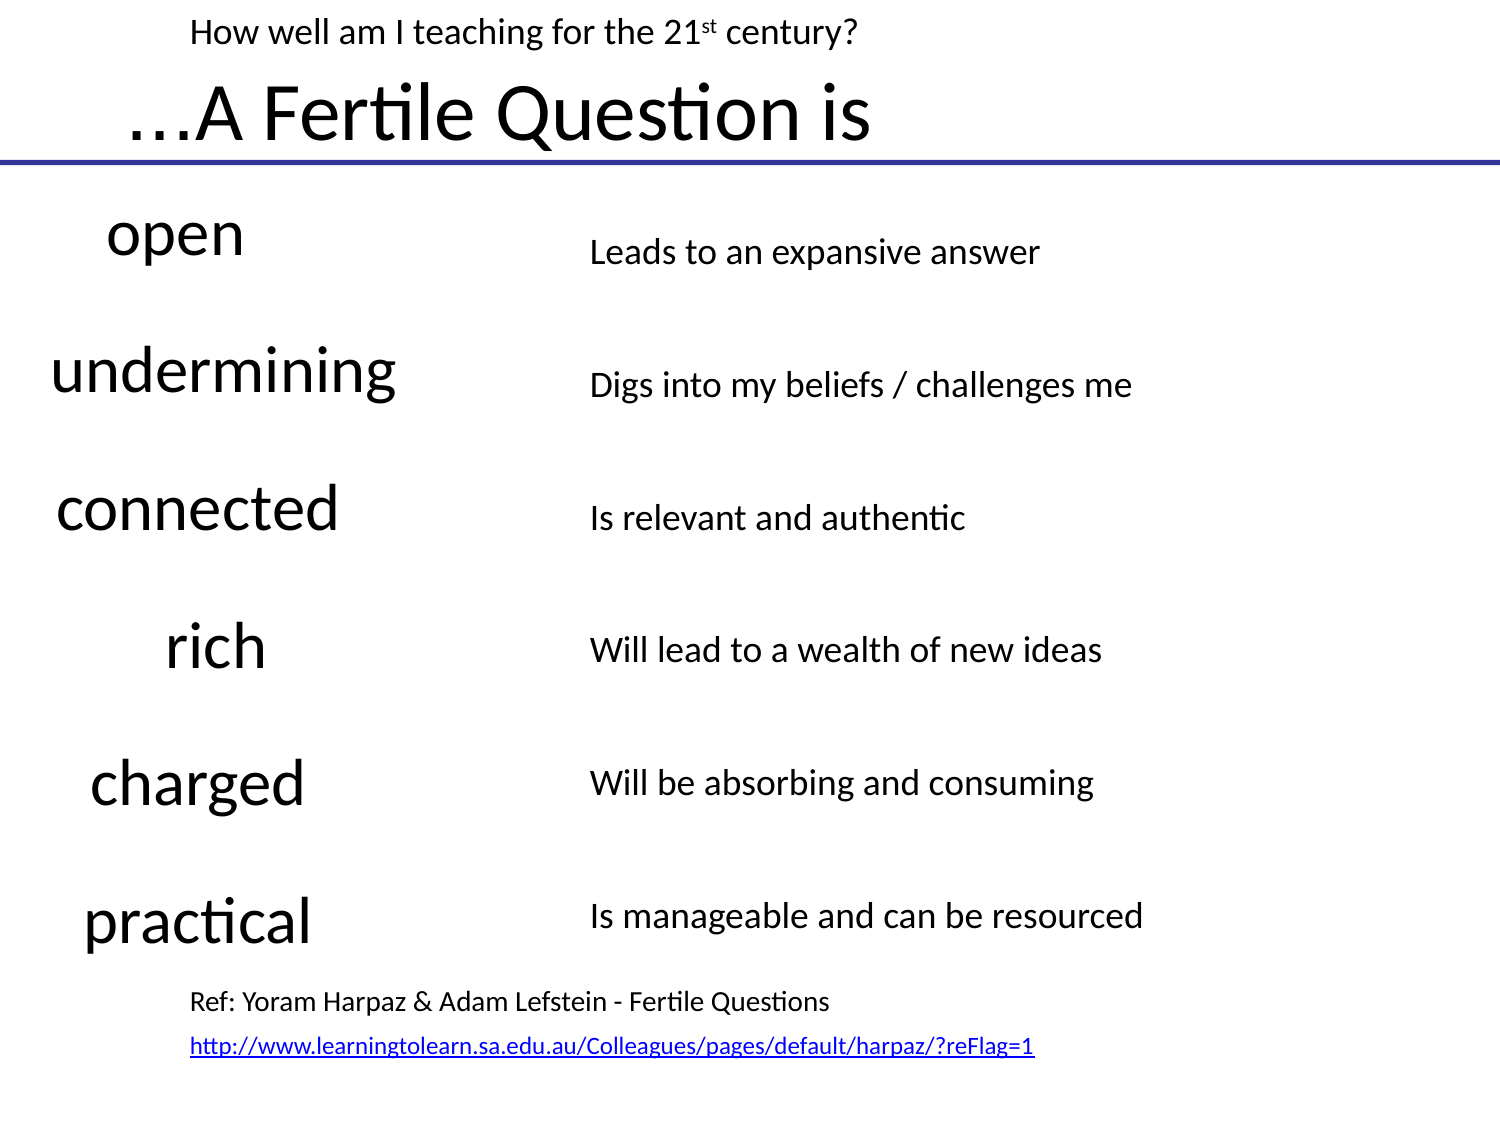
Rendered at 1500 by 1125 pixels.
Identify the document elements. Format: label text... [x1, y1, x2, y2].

text_box undermining [35, 274, 412, 414]
text_box charged [75, 687, 322, 825]
text_box A Fertile Question is... [110, 50, 888, 165]
text_box rich [150, 550, 283, 687]
text_box Leads to an expansive answer Digs into my beliefs / challenges me Is relevant and authentic Will lead to a wealth of new ideas Will be absorbing and consuming Is manageable and can be resourced [575, 188, 1438, 944]
text_box Ref: Yoram Harpaz & Adam Lefstein - Fertile Questions http://www.learningtolearn.sa.edu.au/Colleagues/pages/default/harpaz/?reFlag=1 [174, 975, 1425, 1068]
text_box practical [68, 825, 329, 965]
text_box How well am I teaching for the 21st century? [174, 0, 1200, 60]
text_box open [91, 137, 305, 277]
text_box connected [41, 412, 356, 552]
